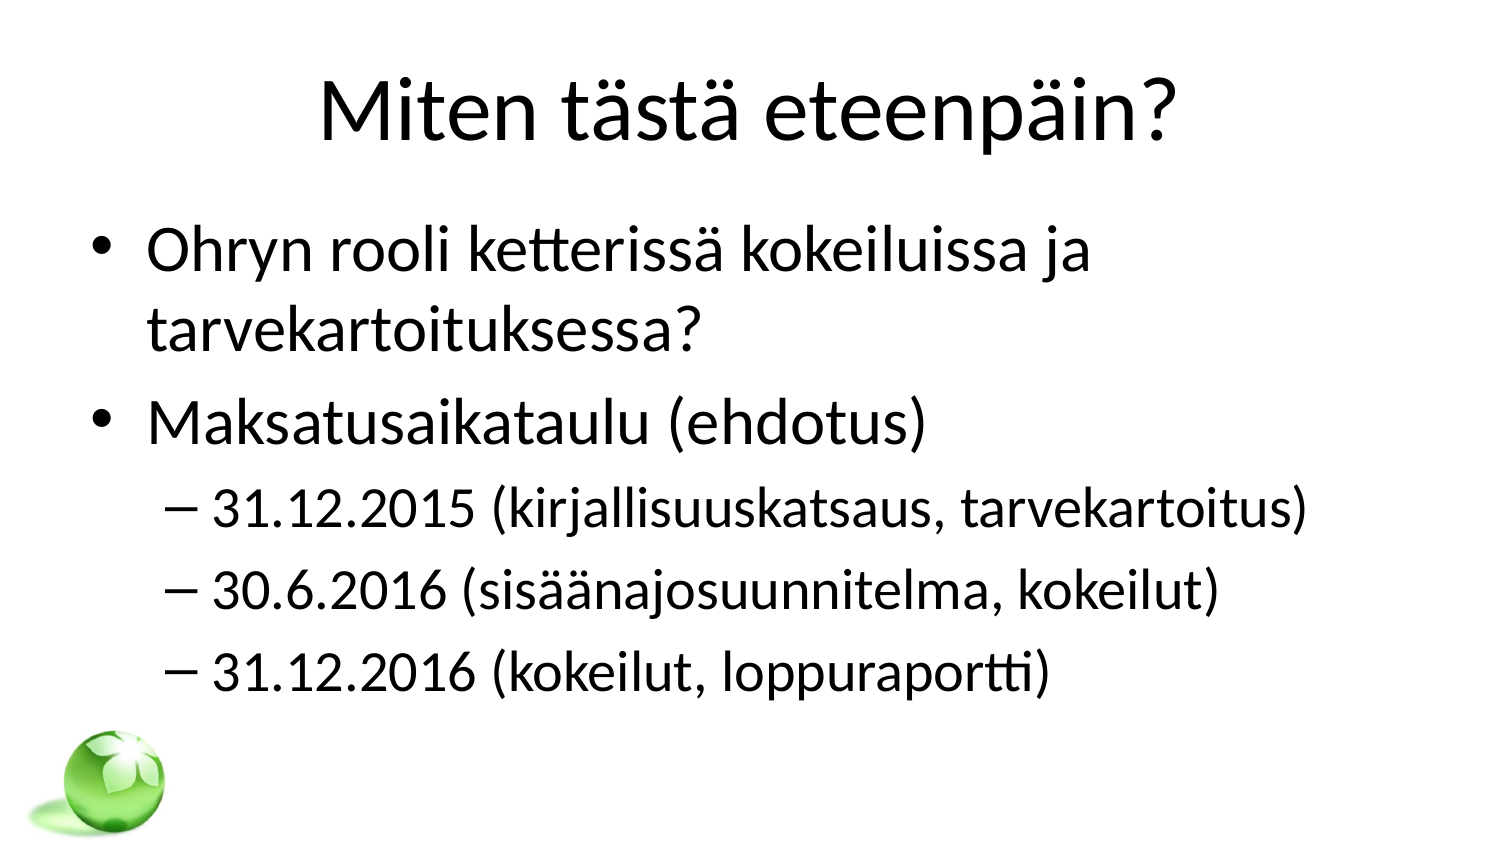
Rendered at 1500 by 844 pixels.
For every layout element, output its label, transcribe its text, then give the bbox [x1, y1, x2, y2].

title Miten tästä eteenpäin? [75, 33, 1425, 175]
list Ohryn rooli ketterissä kokeiluissa ja tarvekartoituksessa? Maksatusaikataulu (ehdotus) 31.12.2015 (kirjallisuuskatsaus, tarvekartoitus) 30.6.2016 (sisäänajosuunnitelma, kokeilut) 31.12.2016 (kokeilut, loppuraportti) [75, 196, 1425, 754]
picture [17, 720, 178, 841]
